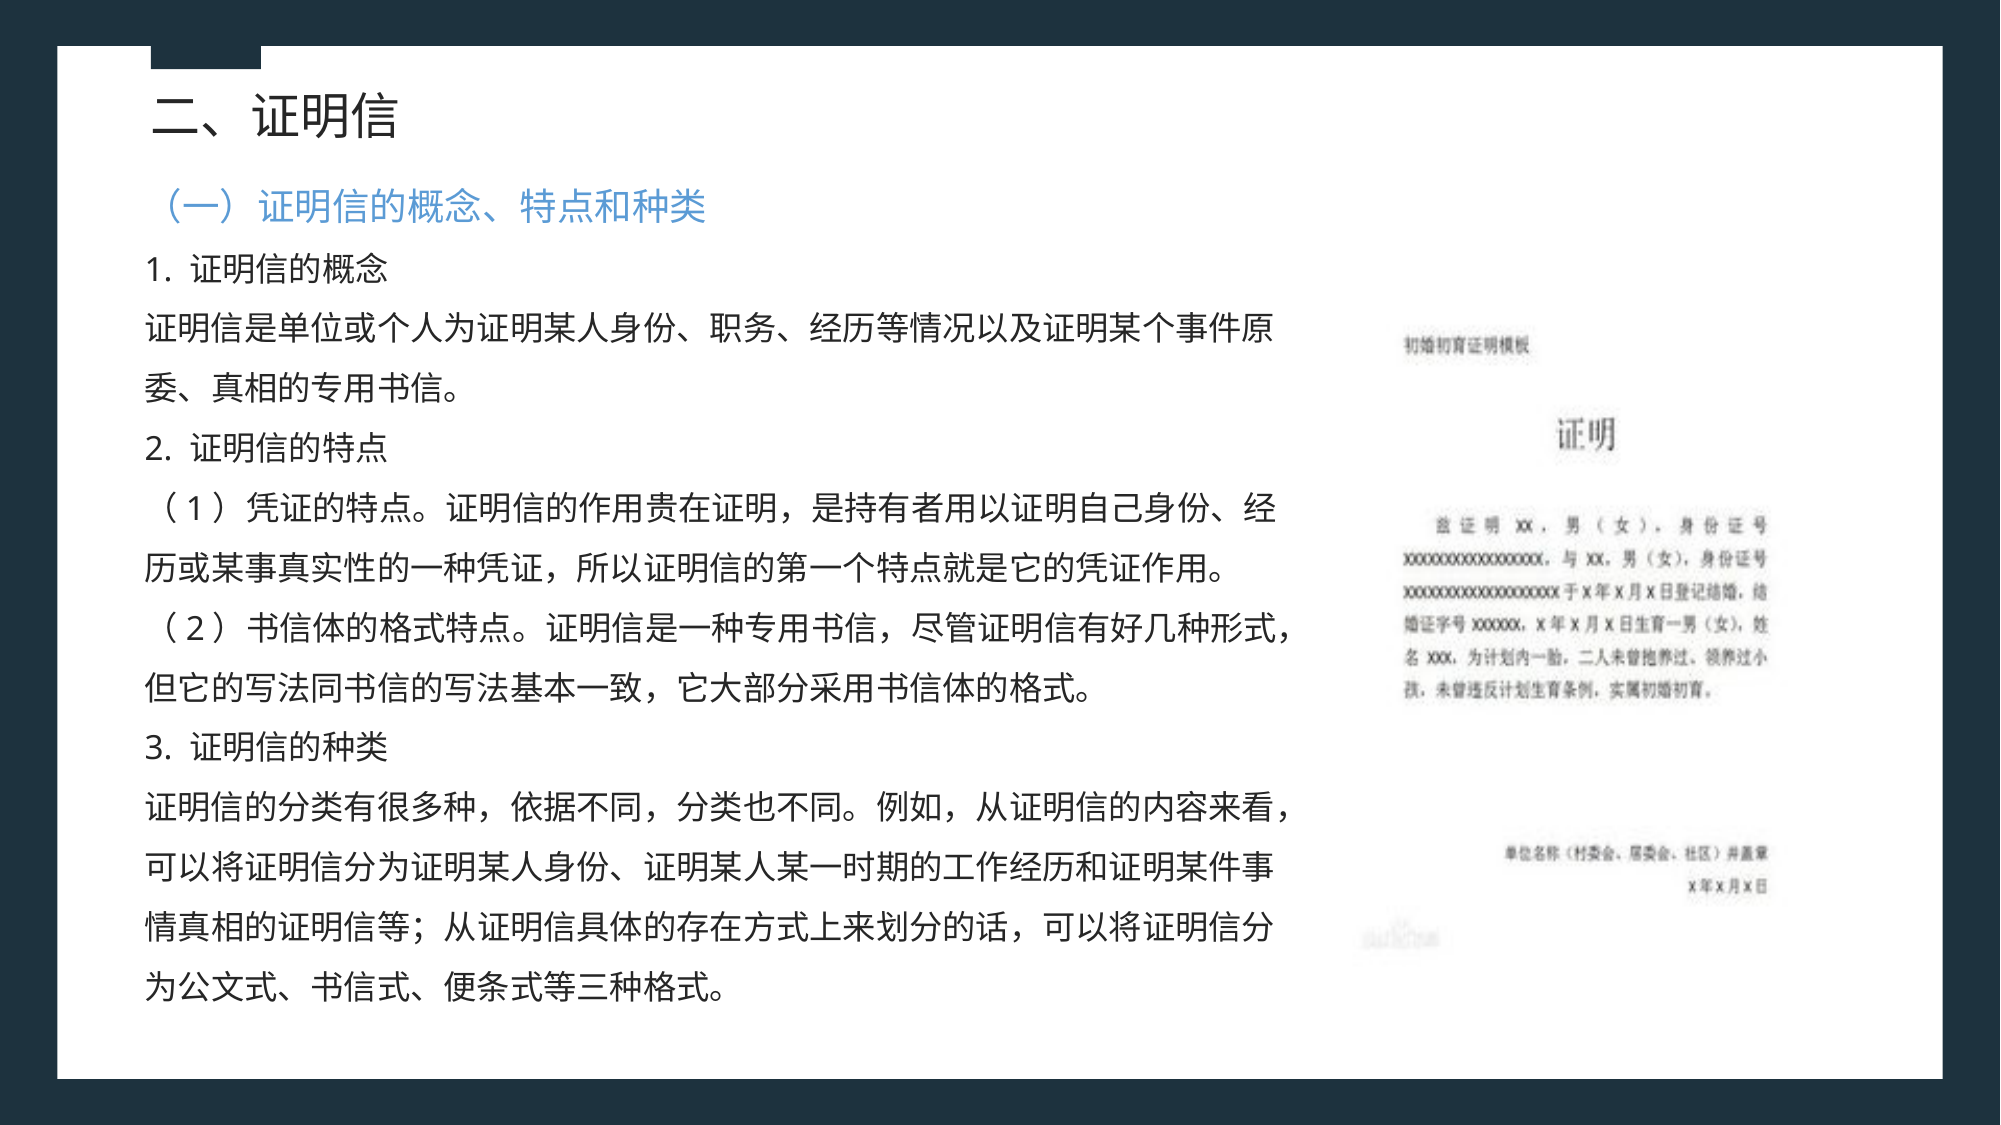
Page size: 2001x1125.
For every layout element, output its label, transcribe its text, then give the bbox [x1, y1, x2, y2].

text_box 二、证明信 [150, 77, 622, 152]
picture [1336, 306, 1840, 982]
text_box （一）证明信的概念、特点和种类 1. 证明信的概念 证明信是单位或个人为证明某人身份、职务、经历等情况以及证明某个事件原委、真相的专用书信。 2. 证明信的特点 （1）凭证的特点。证明信的作用贵在证明，是持有者用以证明自己身份、经历或某事真实性的一种凭证，所以证明信的第一个特点就是它的凭证作用。 （2）书信体的格式特点。证明信是一种专用书信，尽管证明信有好几种形式，但它的写法同书信的写法基本一致，它大部分采用书信体的格式。 3. 证明信的种类 证明信的分类有很多种，依据不同，分类也不同。例如，从证明信的内容来看，可以将证明信分为证明某人身份、证明某人某一时期的工作经历和证明某件事情真相的证明信等；从证明信具体的存在方式上来划分的话，可以将证明信分为公文式、书信式、便条式等三种格式。 [129, 152, 1308, 1014]
